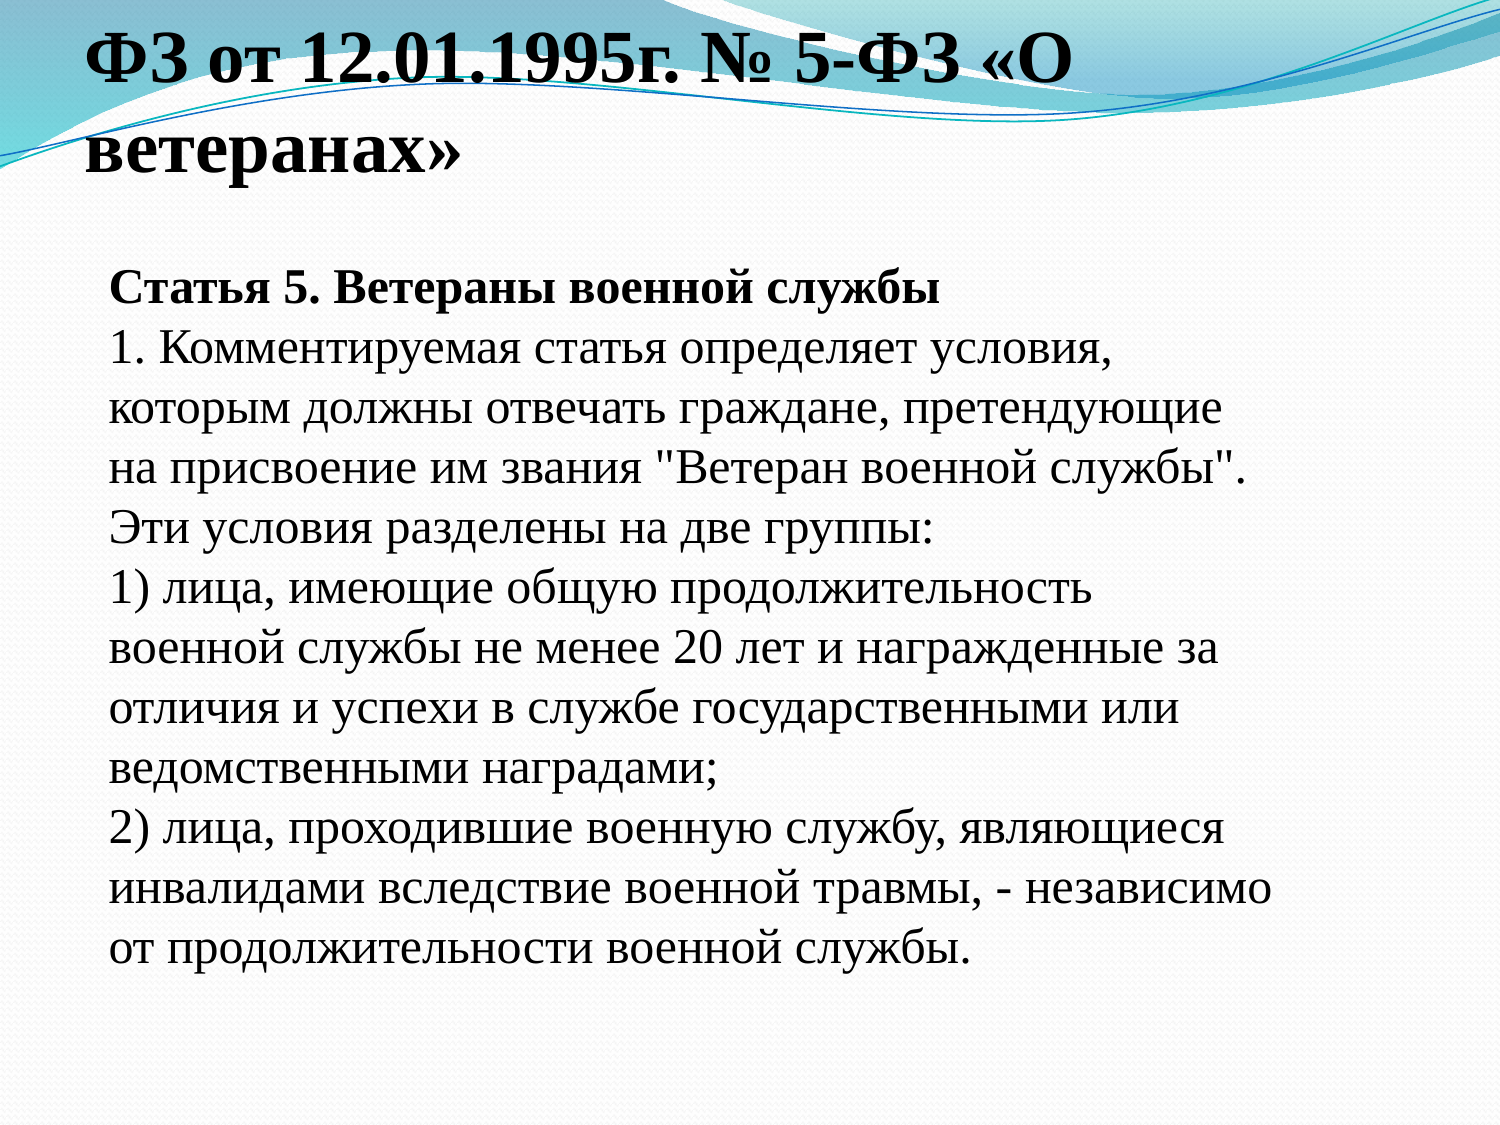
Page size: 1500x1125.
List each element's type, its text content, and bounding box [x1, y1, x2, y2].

text_box Статья 5. Ветераны военной службы 1. Комментируемая статья определяет условия, которым должны отвечать граждане, претендующие на присвоение им звания "Ветеран военной службы". Эти условия разделены на две группы: 1) лица, имеющие общую продолжительность военной службы не менее 20 лет и награжденные за отличия и успехи в службе государственными или ведомственными наградами; 2) лица, проходившие военную службу, являющиеся инвалидами вследствие военной травмы, - независимо от продолжительности военной службы. [93, 246, 1289, 1026]
text_box ФЗ от 12.01.1995г. № 5-ФЗ «О ветеранах» [70, 0, 1289, 195]
